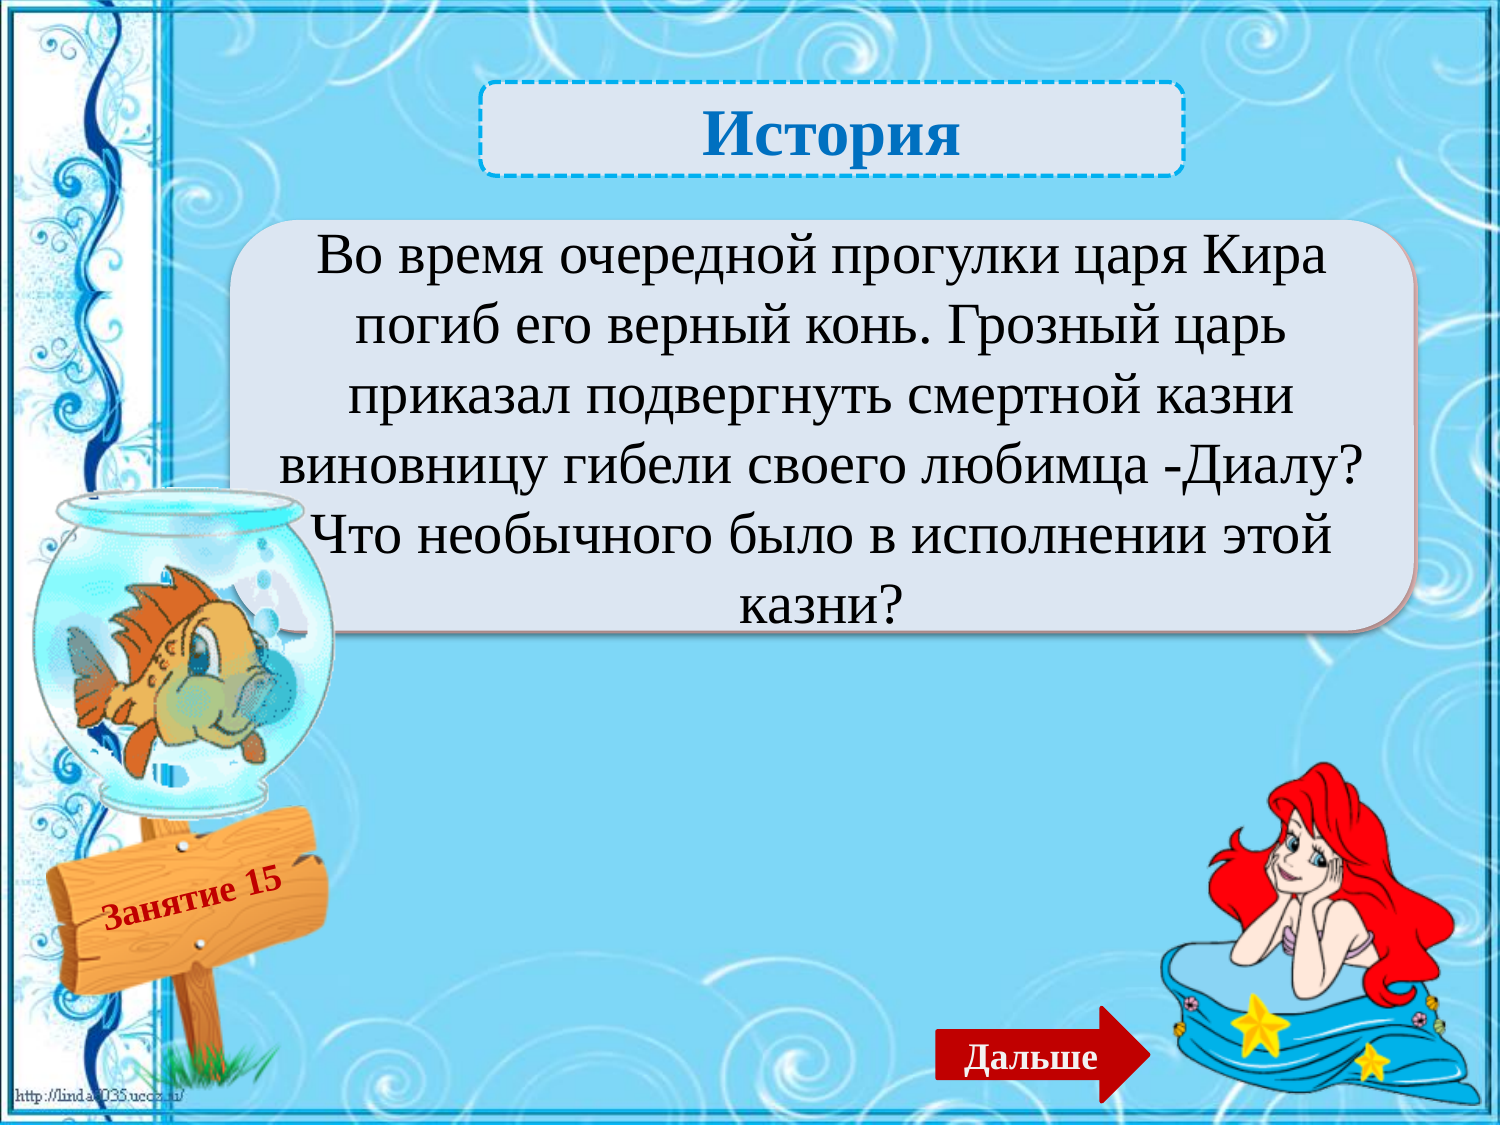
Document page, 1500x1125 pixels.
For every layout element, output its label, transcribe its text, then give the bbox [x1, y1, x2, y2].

picture [0, 0, 1500, 1125]
text_box Дальше [935, 1005, 1151, 1104]
text_box [228, 217, 1416, 636]
text_box История [478, 79, 1186, 178]
